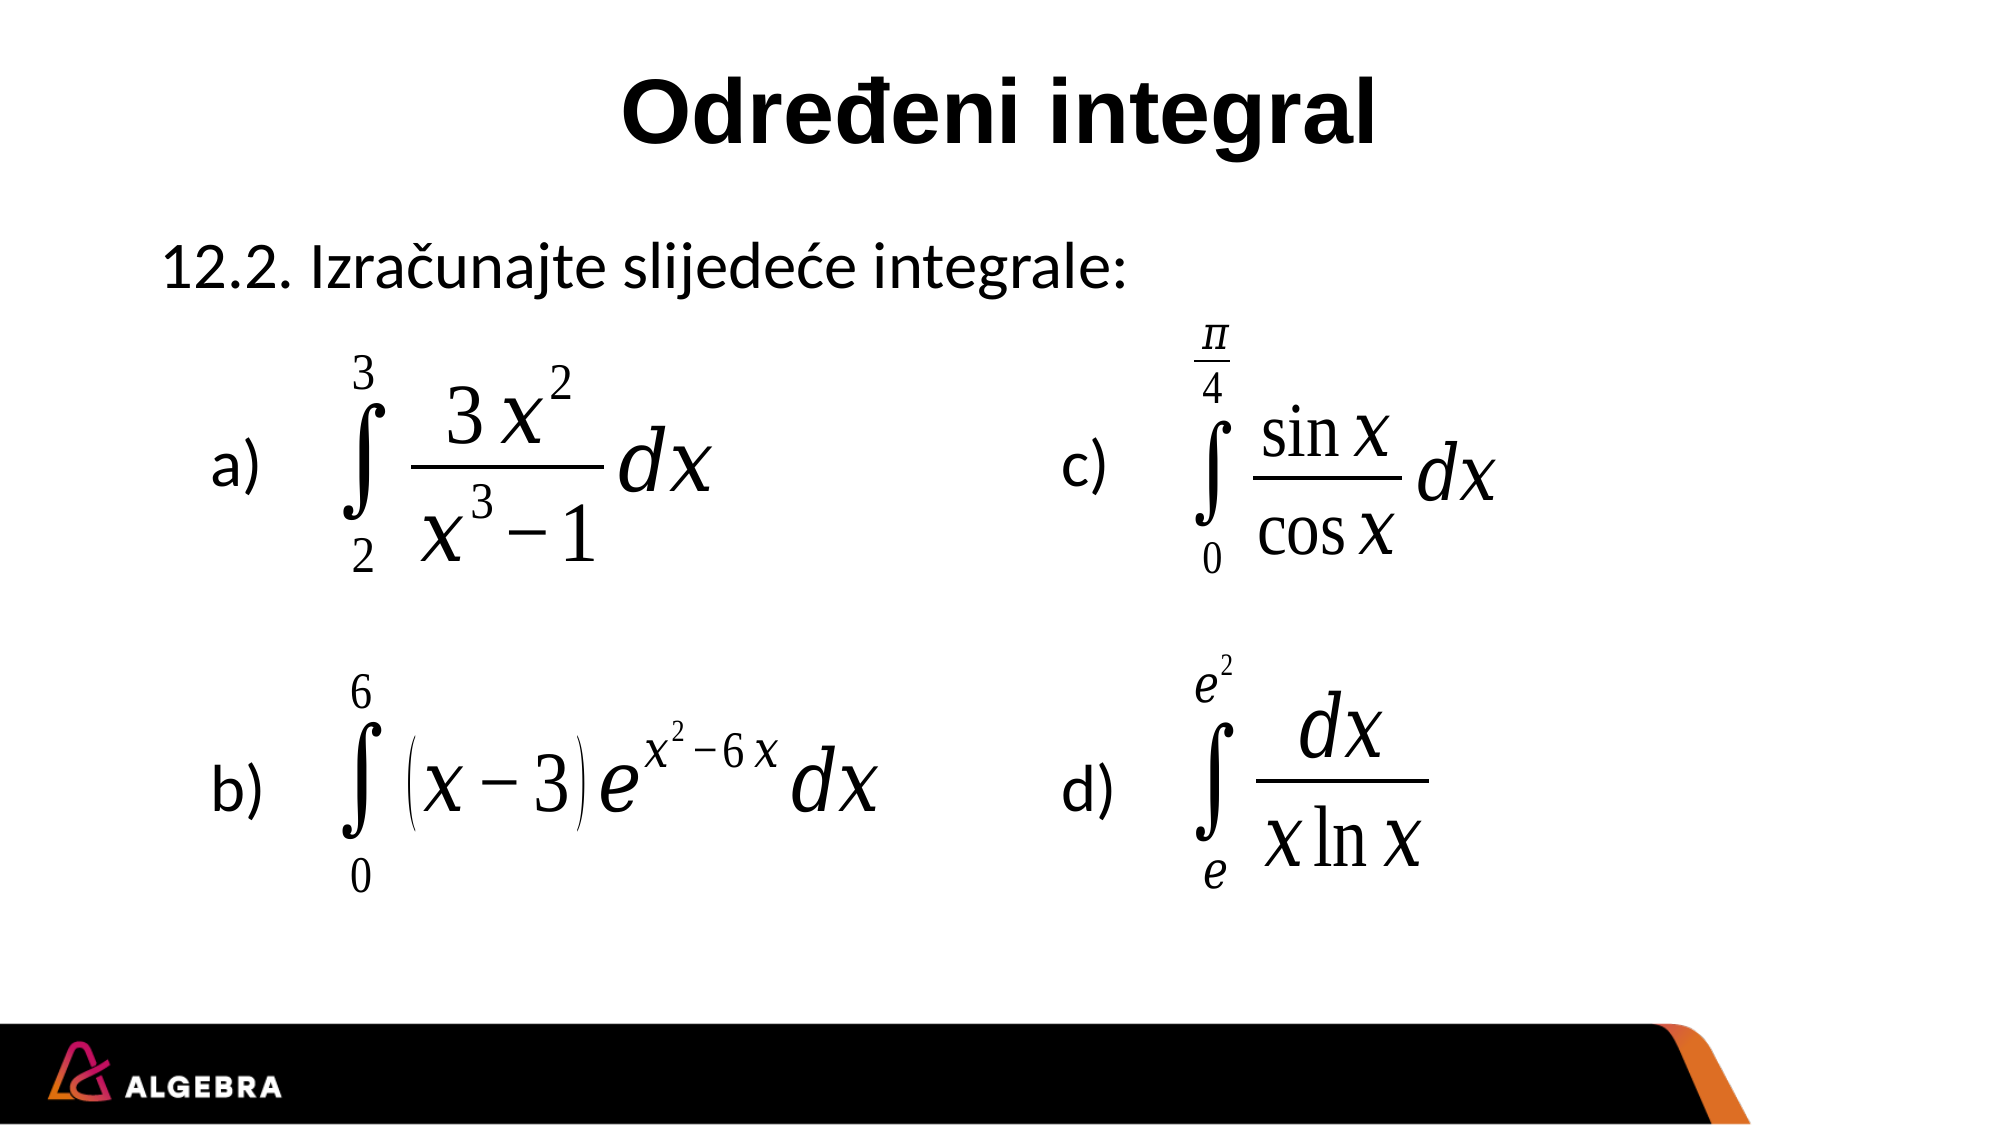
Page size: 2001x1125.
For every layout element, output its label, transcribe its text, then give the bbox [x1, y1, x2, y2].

text_box 12.2. Izračunajte slijedeće integrale: [159, 222, 1838, 303]
picture [0, 1023, 1958, 1125]
title Određeni integral [137, 4, 1863, 223]
text_box a) [196, 412, 308, 507]
text_box c) [1046, 412, 1158, 507]
text_box b) [195, 737, 307, 833]
text_box d) [1046, 737, 1158, 833]
